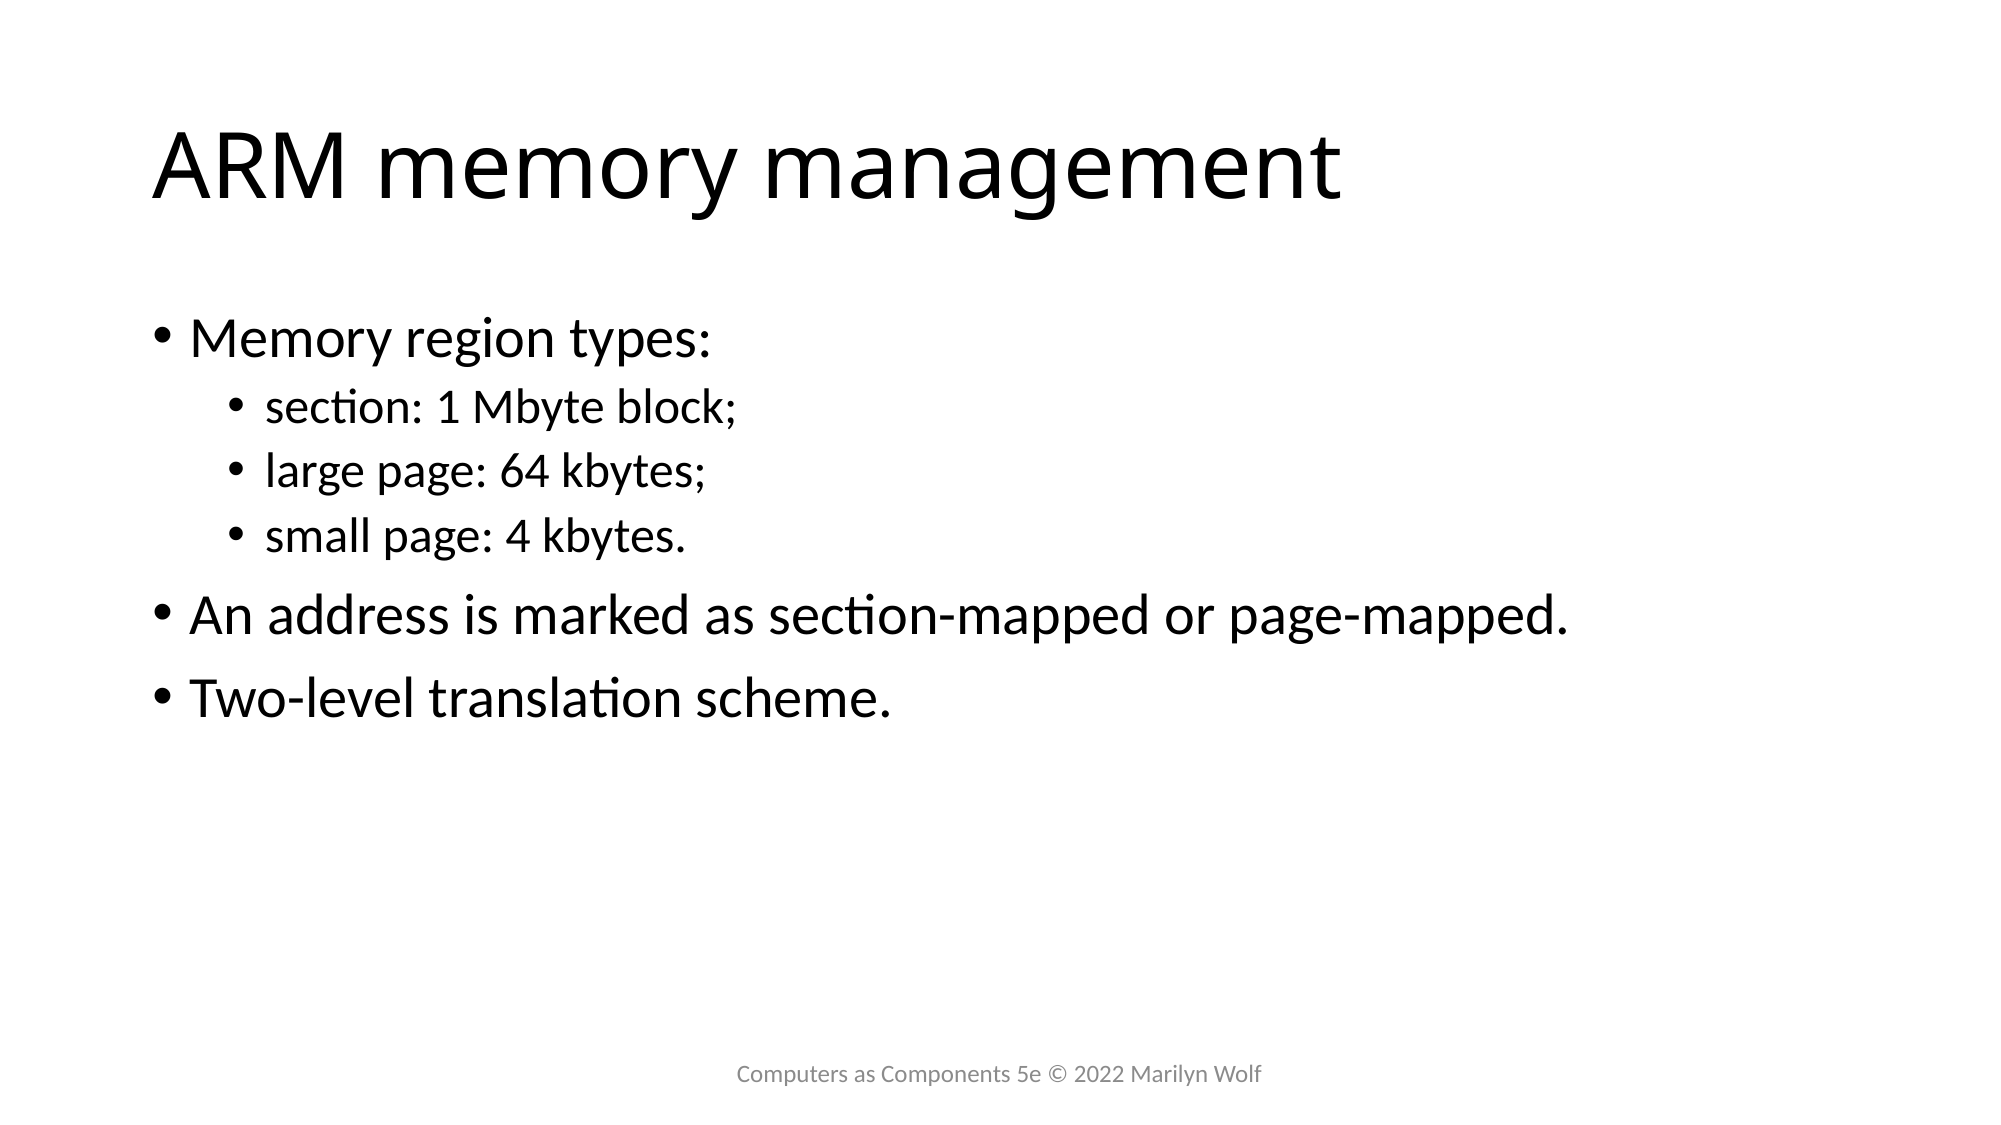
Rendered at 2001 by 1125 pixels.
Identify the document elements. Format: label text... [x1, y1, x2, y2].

footer Computers as Components 5e © 2022 Marilyn Wolf [662, 1042, 1338, 1103]
list Memory region types: section: 1 Mbyte block; large page: 64 kbytes; small page: 4 kbytes. An address is marked as section-mapped or page-mapped. Two-level translation scheme. [137, 299, 1863, 1014]
title ARM memory management [137, 59, 1863, 278]
